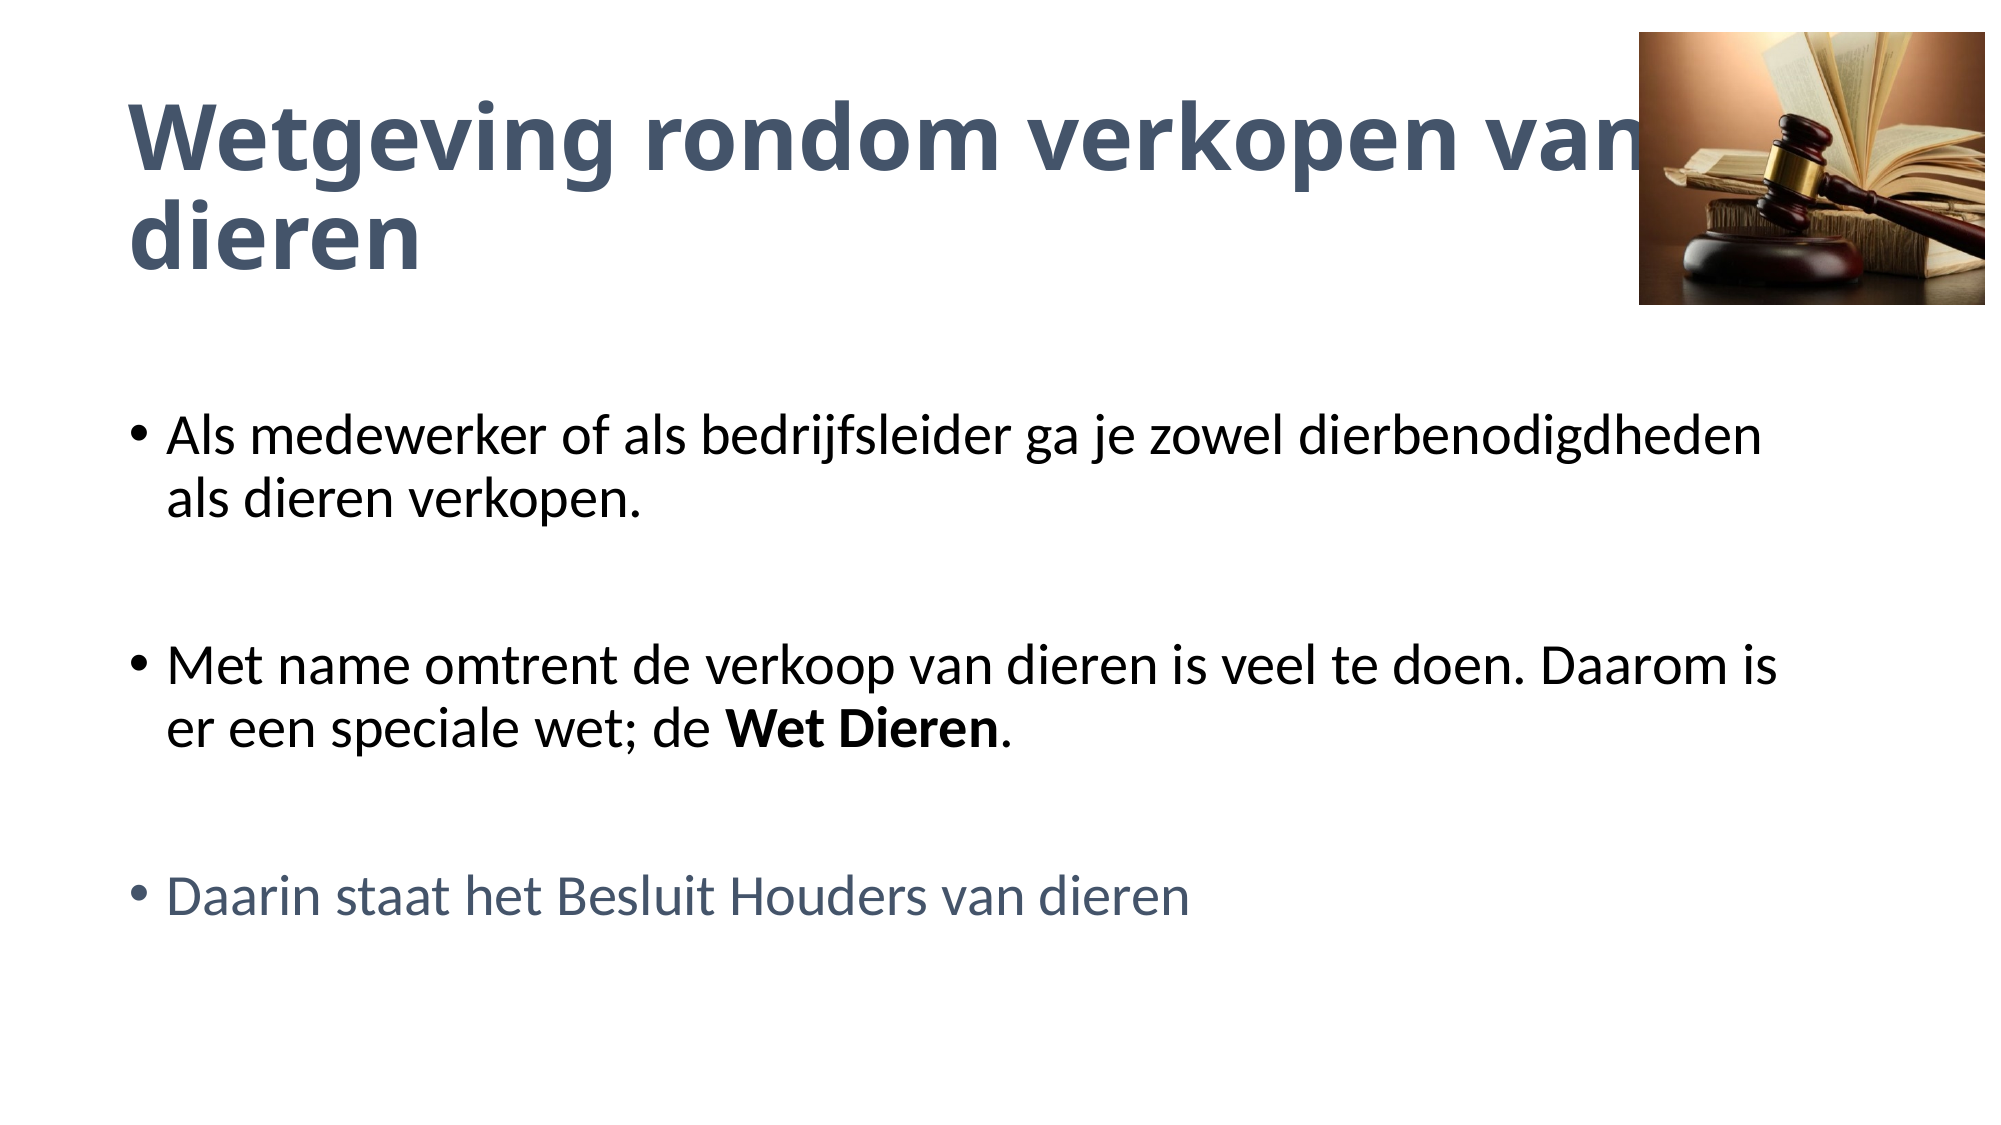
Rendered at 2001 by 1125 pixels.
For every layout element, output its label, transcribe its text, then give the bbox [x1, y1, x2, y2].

list Als medewerker of als bedrijfsleider ga je zowel dierbenodigdheden als dieren verkopen. Met name omtrent de verkoop van dieren is veel te doen. Daarom is er een speciale wet; de Wet Dieren. Daarin staat het Besluit Houders van dieren [113, 397, 1839, 995]
picture [1639, 32, 1985, 305]
title Wetgeving rondom verkopen van dieren [113, 81, 1639, 299]
